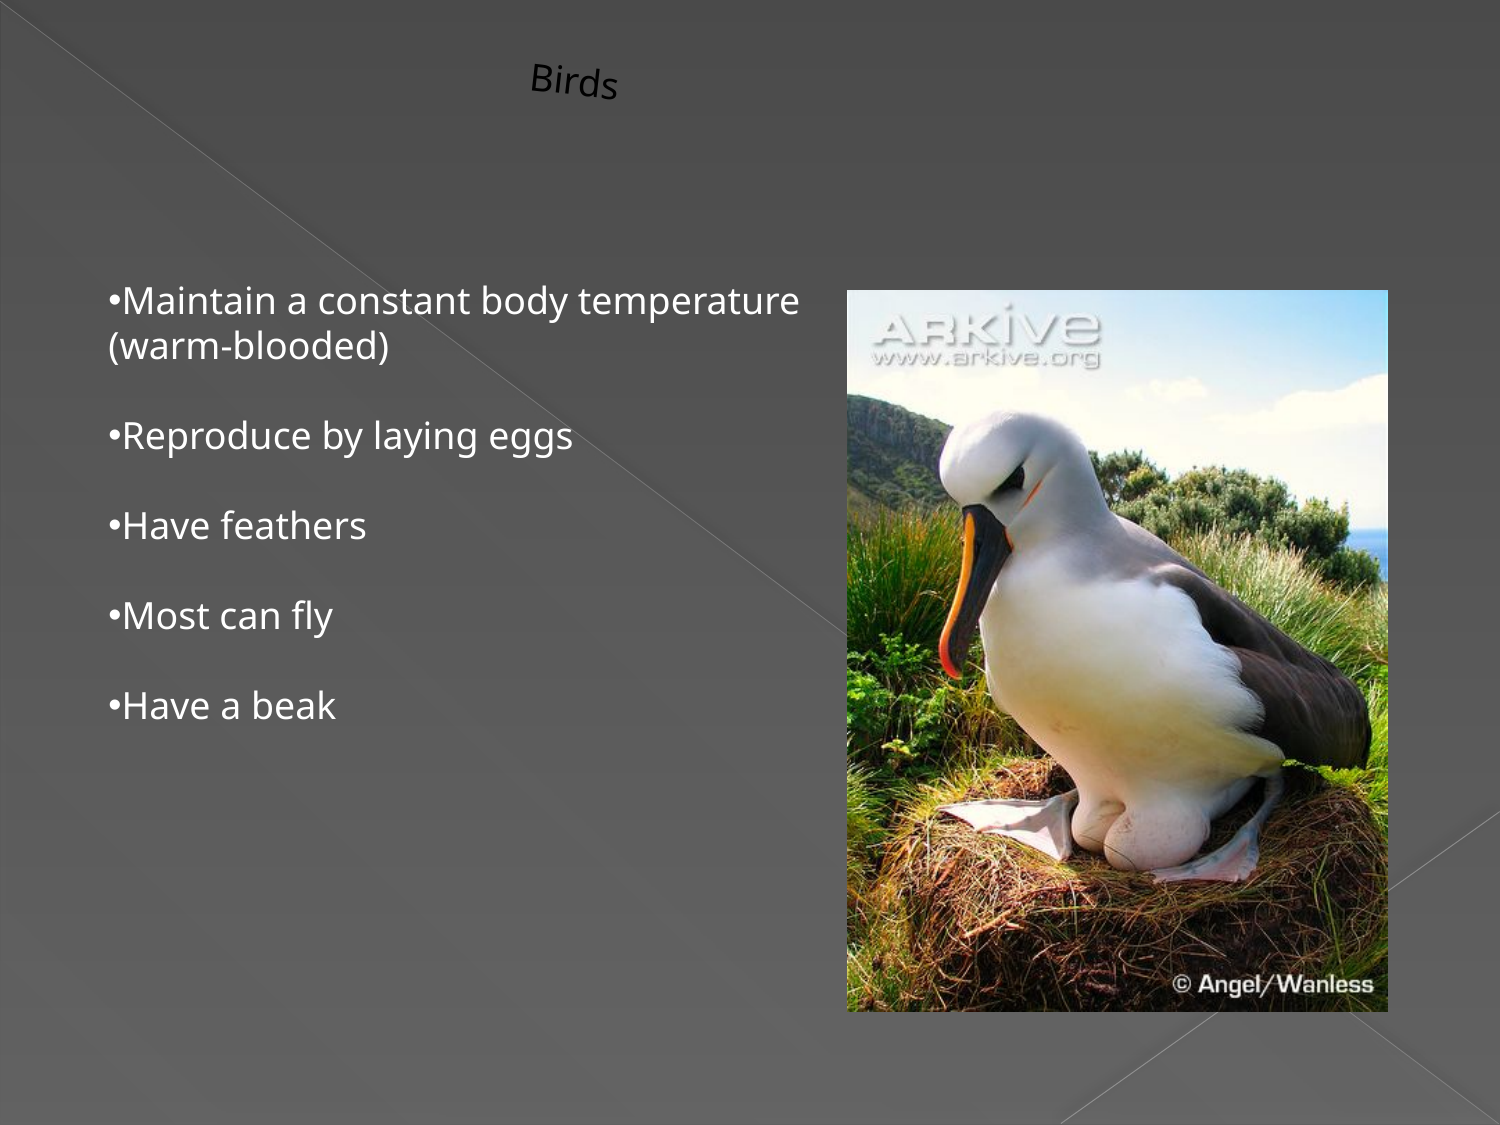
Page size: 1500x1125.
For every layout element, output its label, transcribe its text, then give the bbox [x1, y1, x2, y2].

text_box Maintain a constant body temperature (warm-blooded) Reproduce by laying eggs Have feathers Most can fly Have a beak [93, 269, 844, 735]
text_box Birds [511, 43, 809, 137]
picture [847, 290, 1388, 1012]
